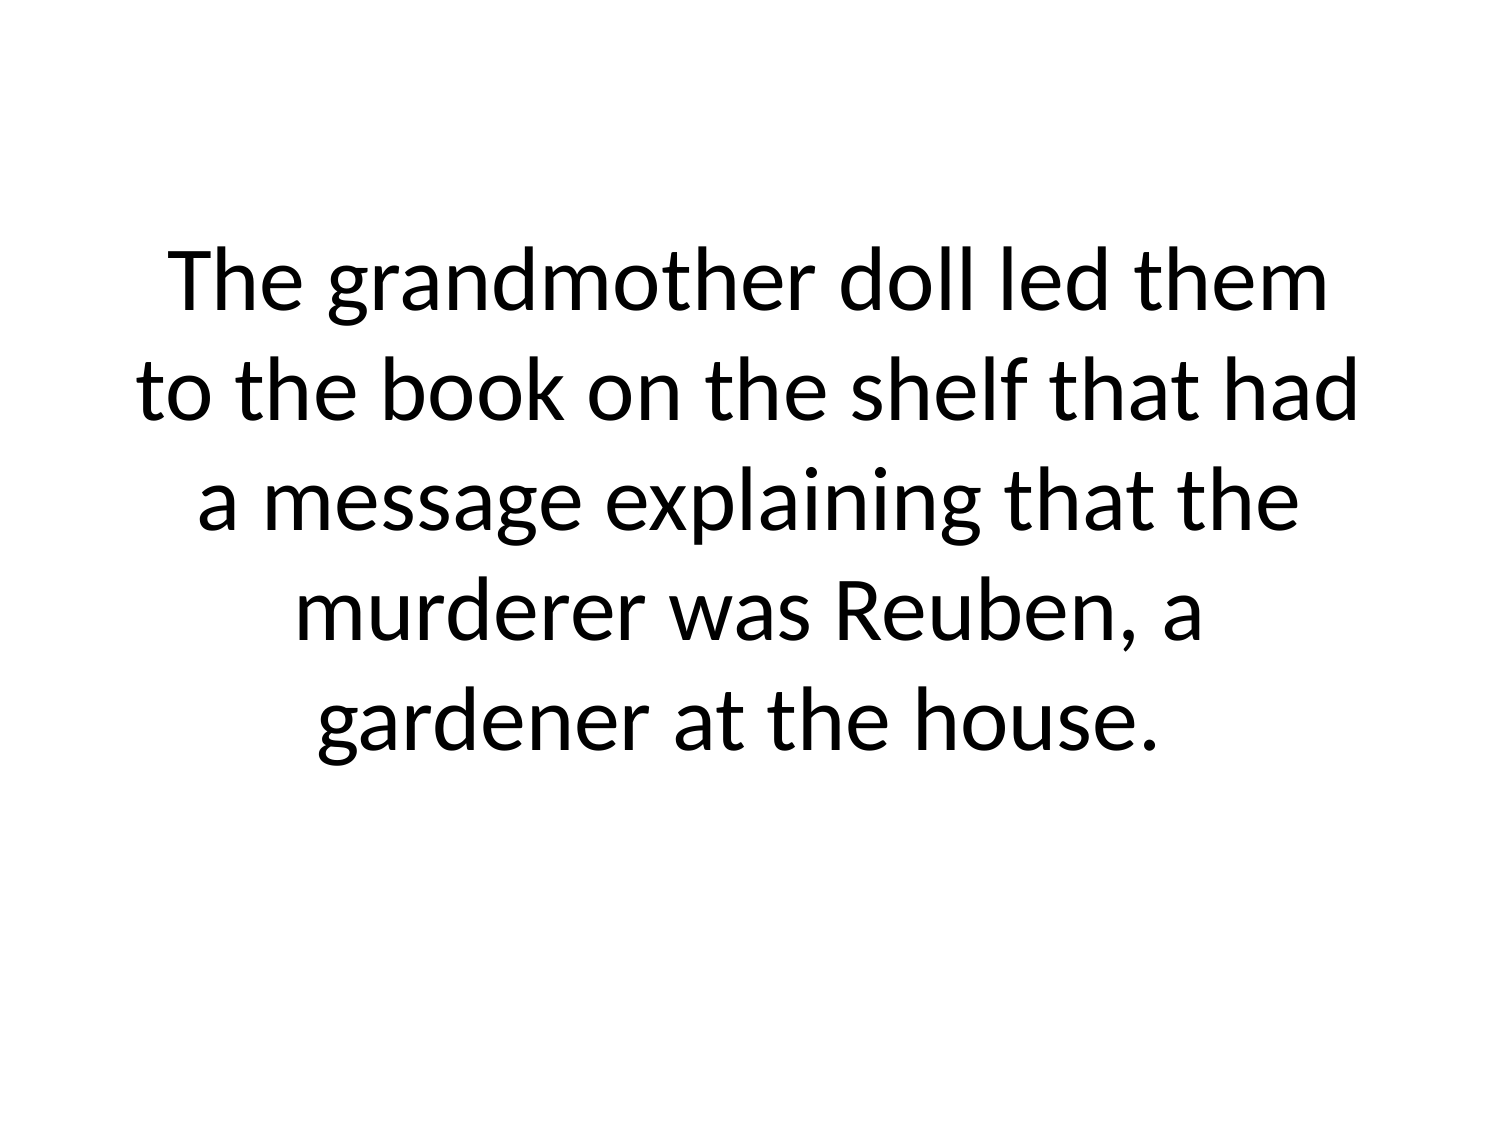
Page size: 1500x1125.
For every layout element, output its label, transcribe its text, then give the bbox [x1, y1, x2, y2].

title The grandmother doll led them to the book on the shelf that had a message explaining that the murderer was Reuben, a gardener at the house. [112, 200, 1388, 788]
